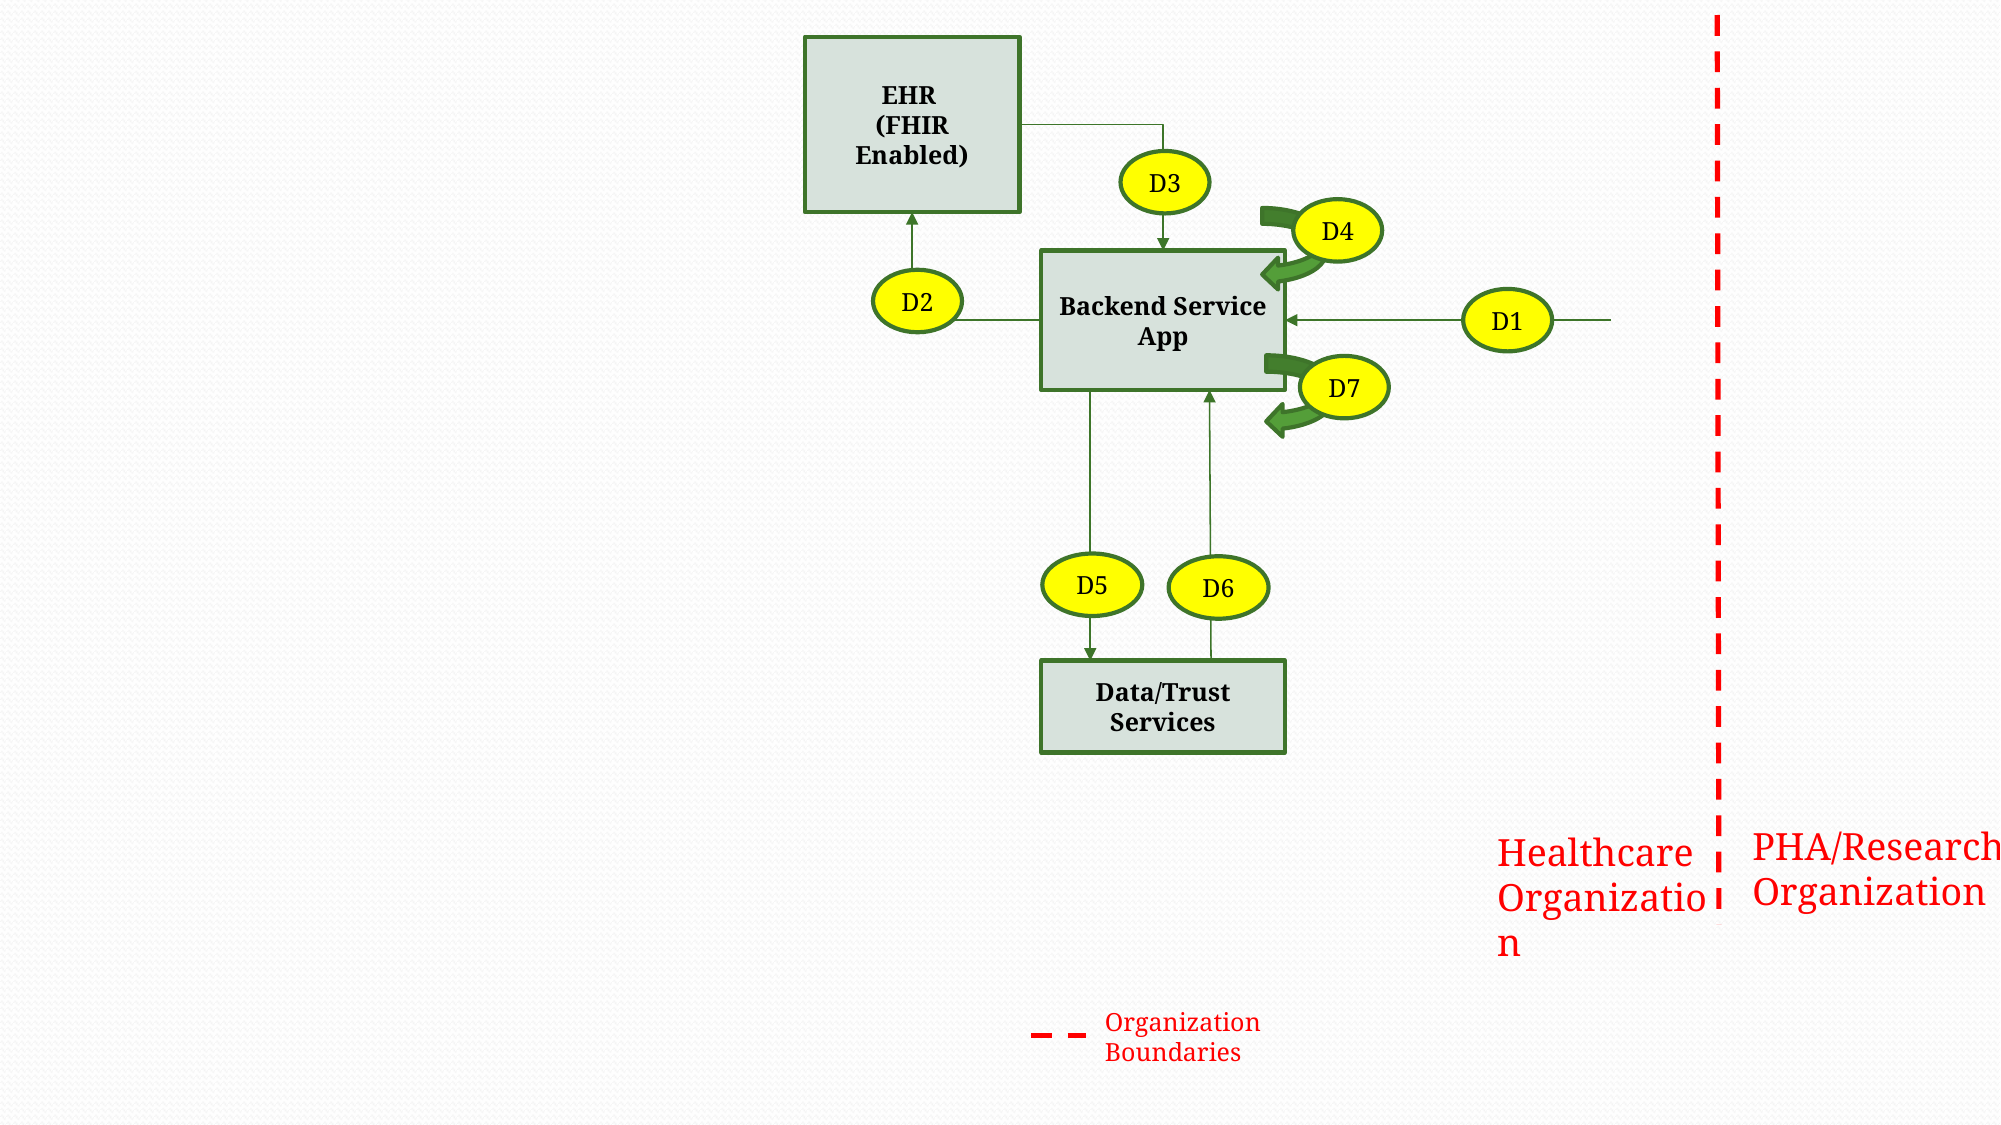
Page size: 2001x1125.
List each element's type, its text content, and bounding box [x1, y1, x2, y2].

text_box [1716, 14, 1720, 925]
text_box D5 [1093, 551, 1145, 619]
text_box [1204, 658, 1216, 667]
text_box D1 [1462, 329, 1553, 354]
text_box D5 [1040, 551, 1087, 618]
text_box [1260, 205, 1299, 230]
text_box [1019, 124, 1164, 251]
text_box D1 [1461, 286, 1555, 319]
text_box R2 [1012, 126, 1019, 211]
text_box Backend Service App [1039, 248, 1287, 392]
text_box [1712, 821, 1725, 931]
text_box R5 [906, 268, 943, 332]
text_box PHA/Research Organization [1737, 815, 2000, 921]
text_box R2 [1042, 216, 1046, 251]
text_box D6 [1166, 555, 1203, 620]
text_box D6 [1217, 554, 1271, 621]
text_box Organization Boundaries [1090, 998, 1347, 1074]
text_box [1212, 554, 1216, 621]
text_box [1204, 554, 1209, 621]
text_box EHR (FHIR Enabled) [803, 35, 1022, 214]
text_box [1260, 255, 1325, 292]
text_box Data/Trust Services [1039, 658, 1287, 755]
text_box D2 [870, 268, 935, 335]
text_box D3 [1169, 149, 1212, 216]
text_box [1264, 402, 1323, 439]
text_box EHR (FHIR Enabled) [1039, 248, 1168, 330]
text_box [911, 211, 1042, 321]
text_box D7 [1297, 353, 1391, 421]
text_box D4 [1291, 197, 1385, 264]
text_box Healthcare Organization [1482, 821, 1740, 971]
text_box [1264, 353, 1313, 378]
